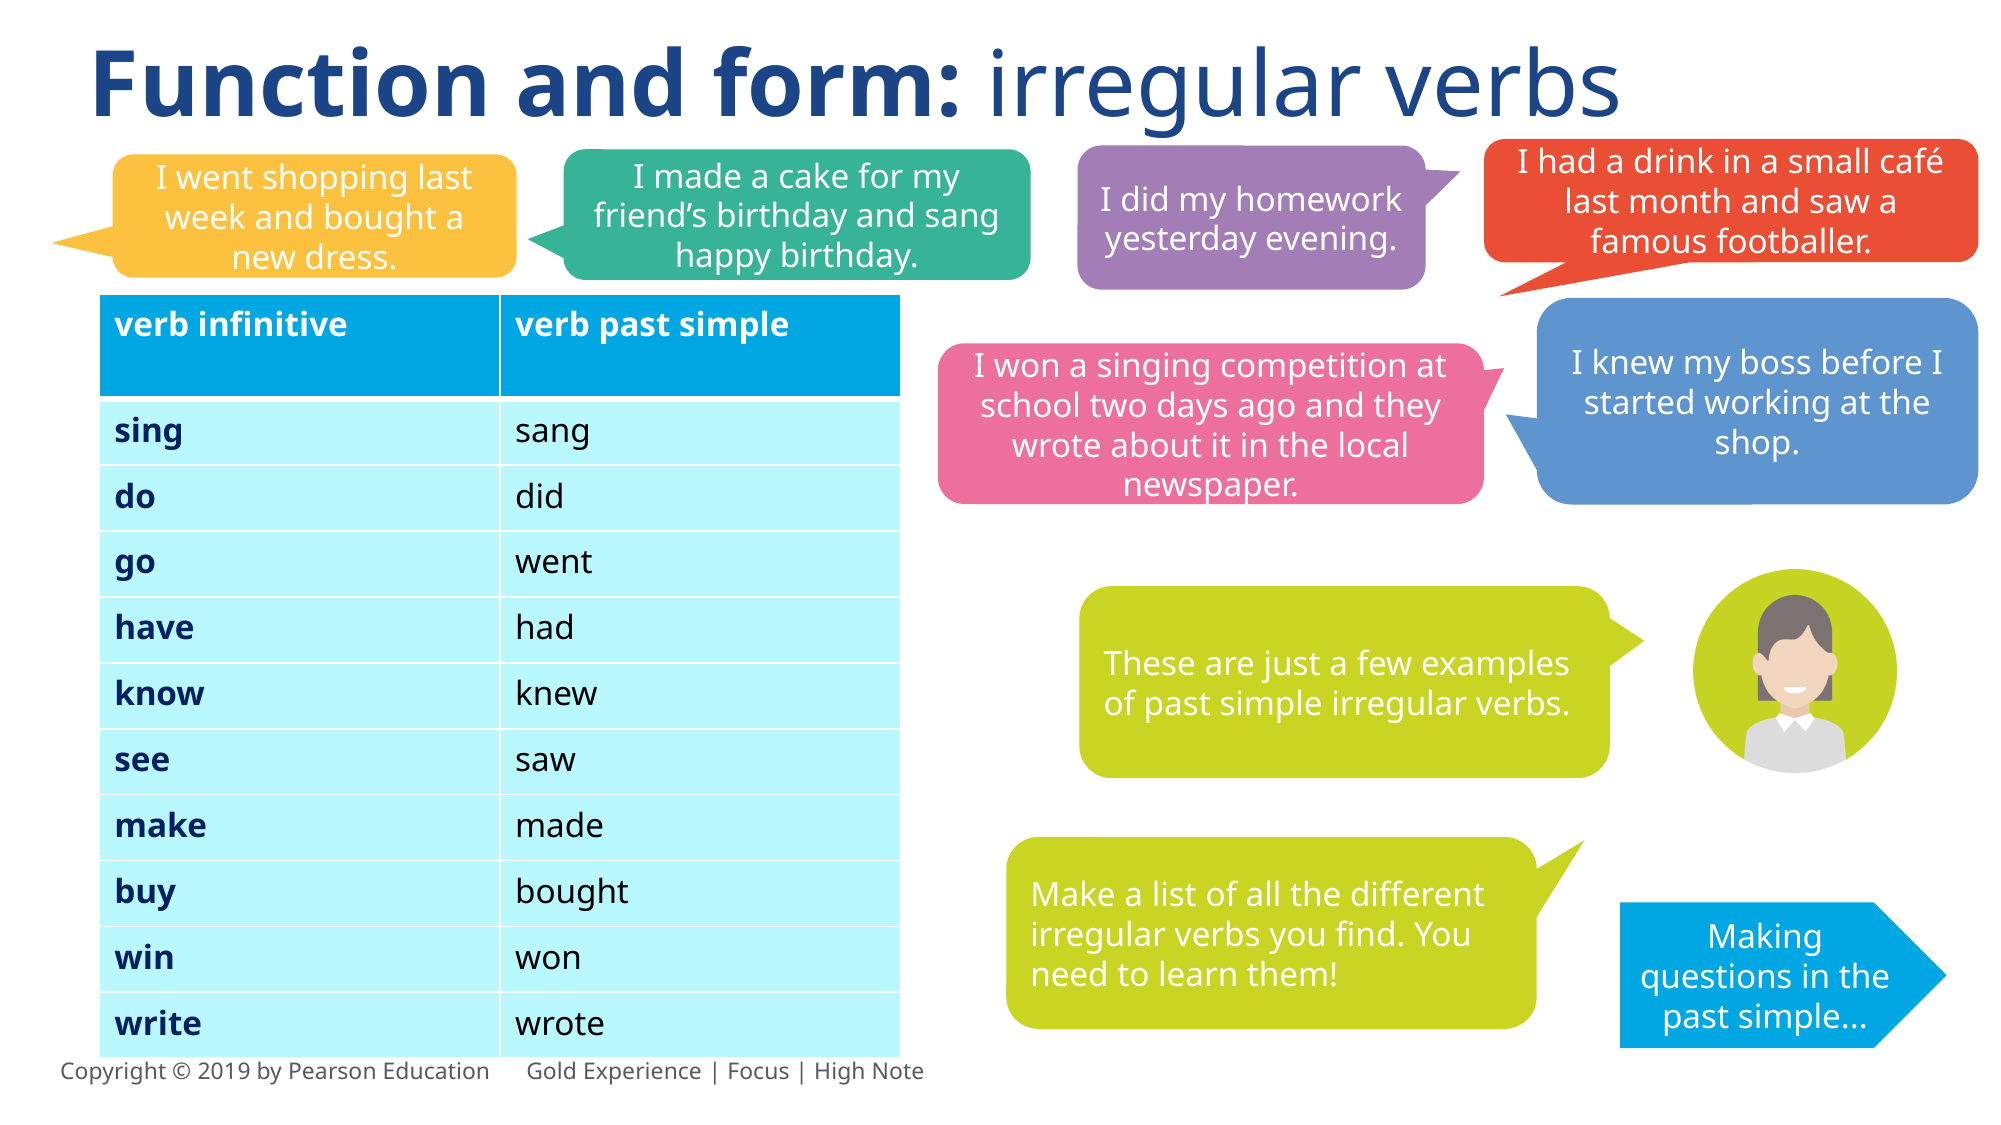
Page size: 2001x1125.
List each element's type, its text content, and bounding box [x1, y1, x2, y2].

text_box I knew my boss before I started working at the shop. [1504, 295, 1981, 507]
table_cell won [501, 927, 900, 991]
text_box I won a singing competition at school two days ago and they wrote about it in the local newspaper. [935, 341, 1506, 507]
table_cell buy [100, 861, 499, 926]
table_cell did [501, 466, 900, 530]
title Function and form: irregular verbs [73, 29, 1897, 245]
table_cell made [501, 795, 900, 860]
text_box Make a list of all the different irregular verbs you find. You need to learn them! [1004, 834, 1587, 1032]
table_cell knew [501, 664, 900, 728]
table_cell had [501, 598, 900, 662]
table_cell have [100, 598, 499, 662]
text_box Making questions in the past simple... [1617, 900, 1949, 1051]
footer Copyright © 2019 by Pearson Education Gold Experience | Focus | High Note [45, 1040, 1084, 1101]
table_cell sang [501, 402, 900, 464]
table_cell make [100, 795, 499, 860]
table_cell go [100, 532, 499, 596]
table_cell win [100, 927, 499, 991]
text_box I went shopping last week and bought a new dress. [49, 152, 519, 280]
text_box I made a cake for my friend’s birthday and sang happy birthday. [525, 147, 1033, 283]
text_box These are just a few examples of past simple irregular verbs. [1077, 584, 1647, 781]
text_box I had a drink in a small café last month and saw a famous footballer. [1481, 136, 1981, 299]
table_cell sing [100, 402, 499, 464]
table_cell saw [501, 730, 900, 794]
table_header verb past simple [501, 295, 900, 396]
table_cell do [100, 466, 499, 530]
table_cell wrote [501, 993, 900, 1040]
table_cell write [100, 993, 499, 1040]
text_box I did my homework yesterday evening. [1075, 143, 1463, 292]
table_cell see [100, 730, 499, 794]
table_cell know [100, 664, 499, 728]
picture [1693, 568, 1898, 773]
table_header verb infinitive [100, 295, 499, 396]
table_cell bought [501, 861, 900, 926]
table_cell went [501, 532, 900, 596]
